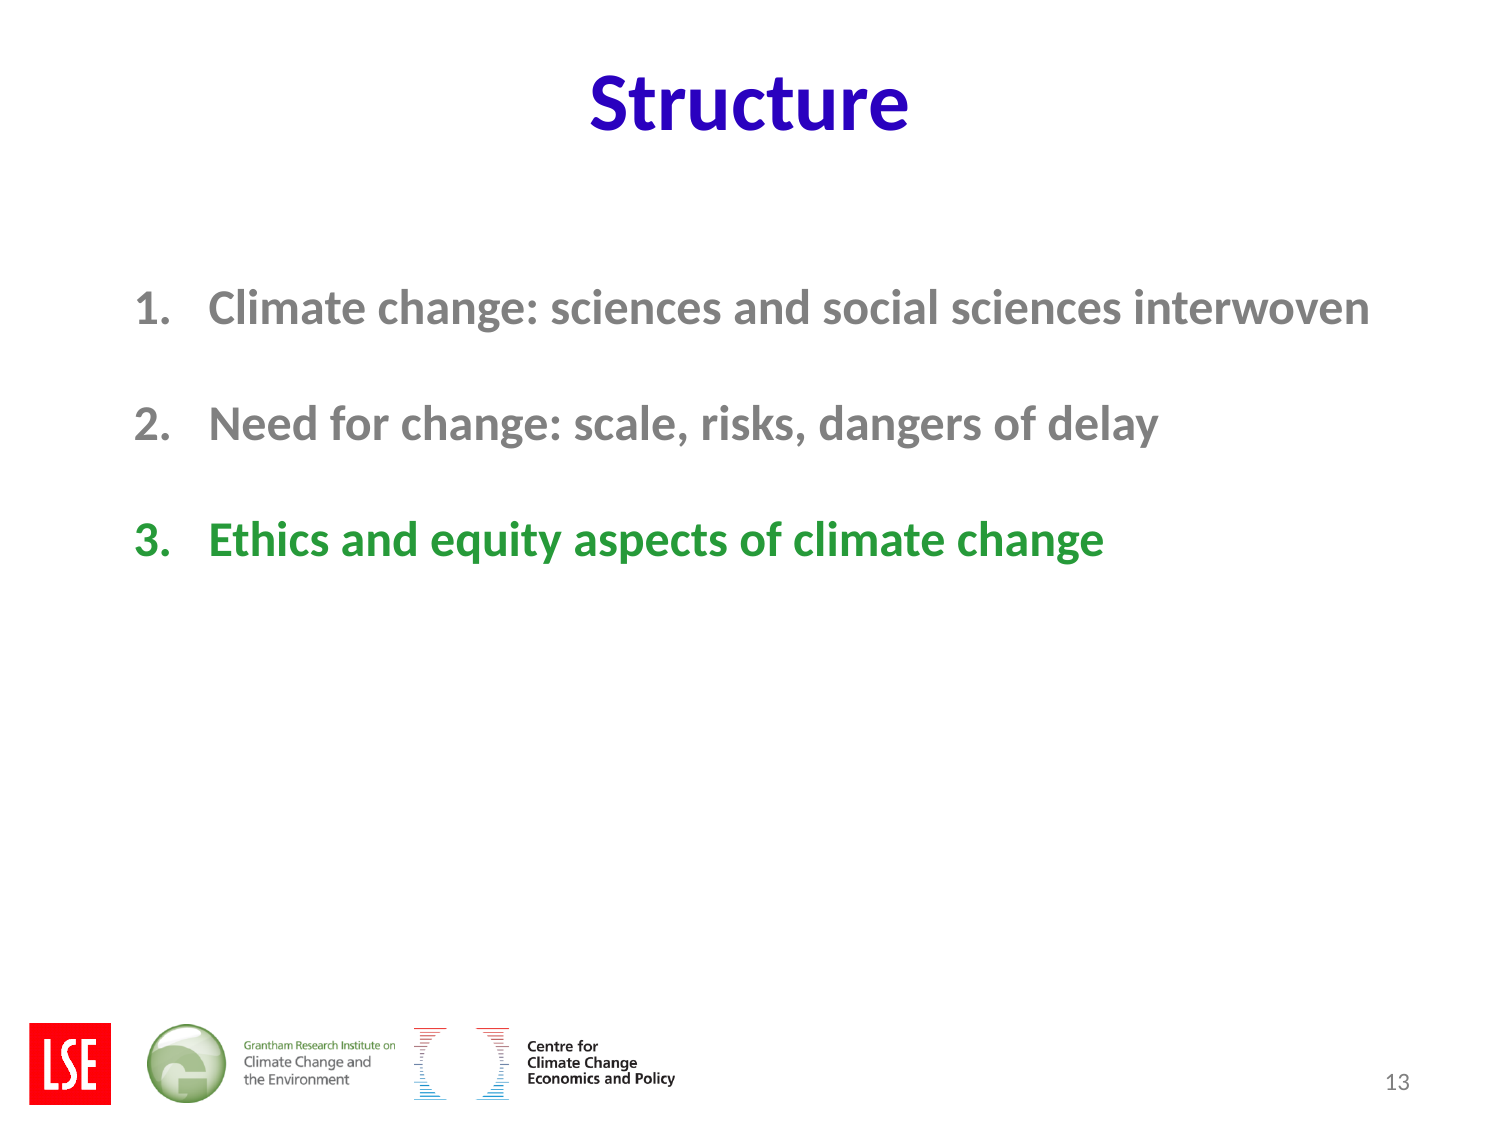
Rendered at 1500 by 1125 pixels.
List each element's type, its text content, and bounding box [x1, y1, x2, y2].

text_box Climate change: sciences and social sciences interwoven Need for change: scale, risks, dangers of delay Ethics and equity aspects of climate change [118, 278, 1430, 574]
picture [147, 1024, 395, 1103]
title Structure [75, 45, 1425, 149]
picture [414, 1028, 675, 1100]
